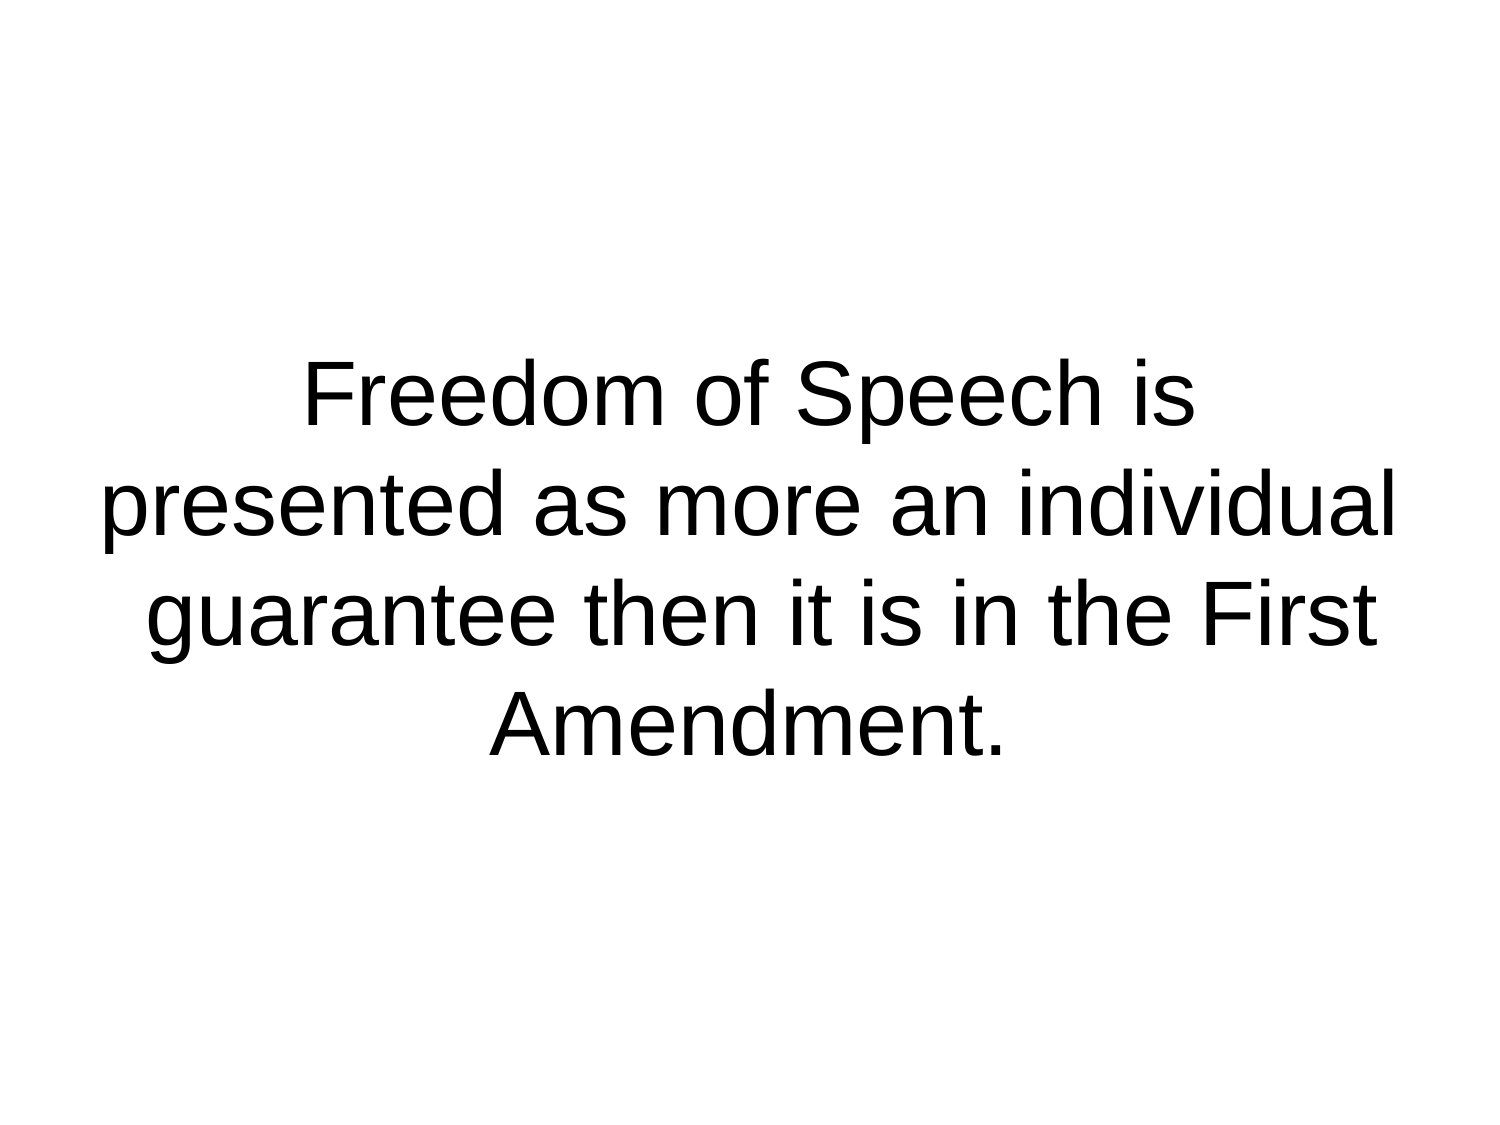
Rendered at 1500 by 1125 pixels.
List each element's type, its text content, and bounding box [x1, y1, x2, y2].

title Freedom of Speech is presented as more an individual guarantee then it is in the First Amendment. [74, 44, 1426, 1063]
